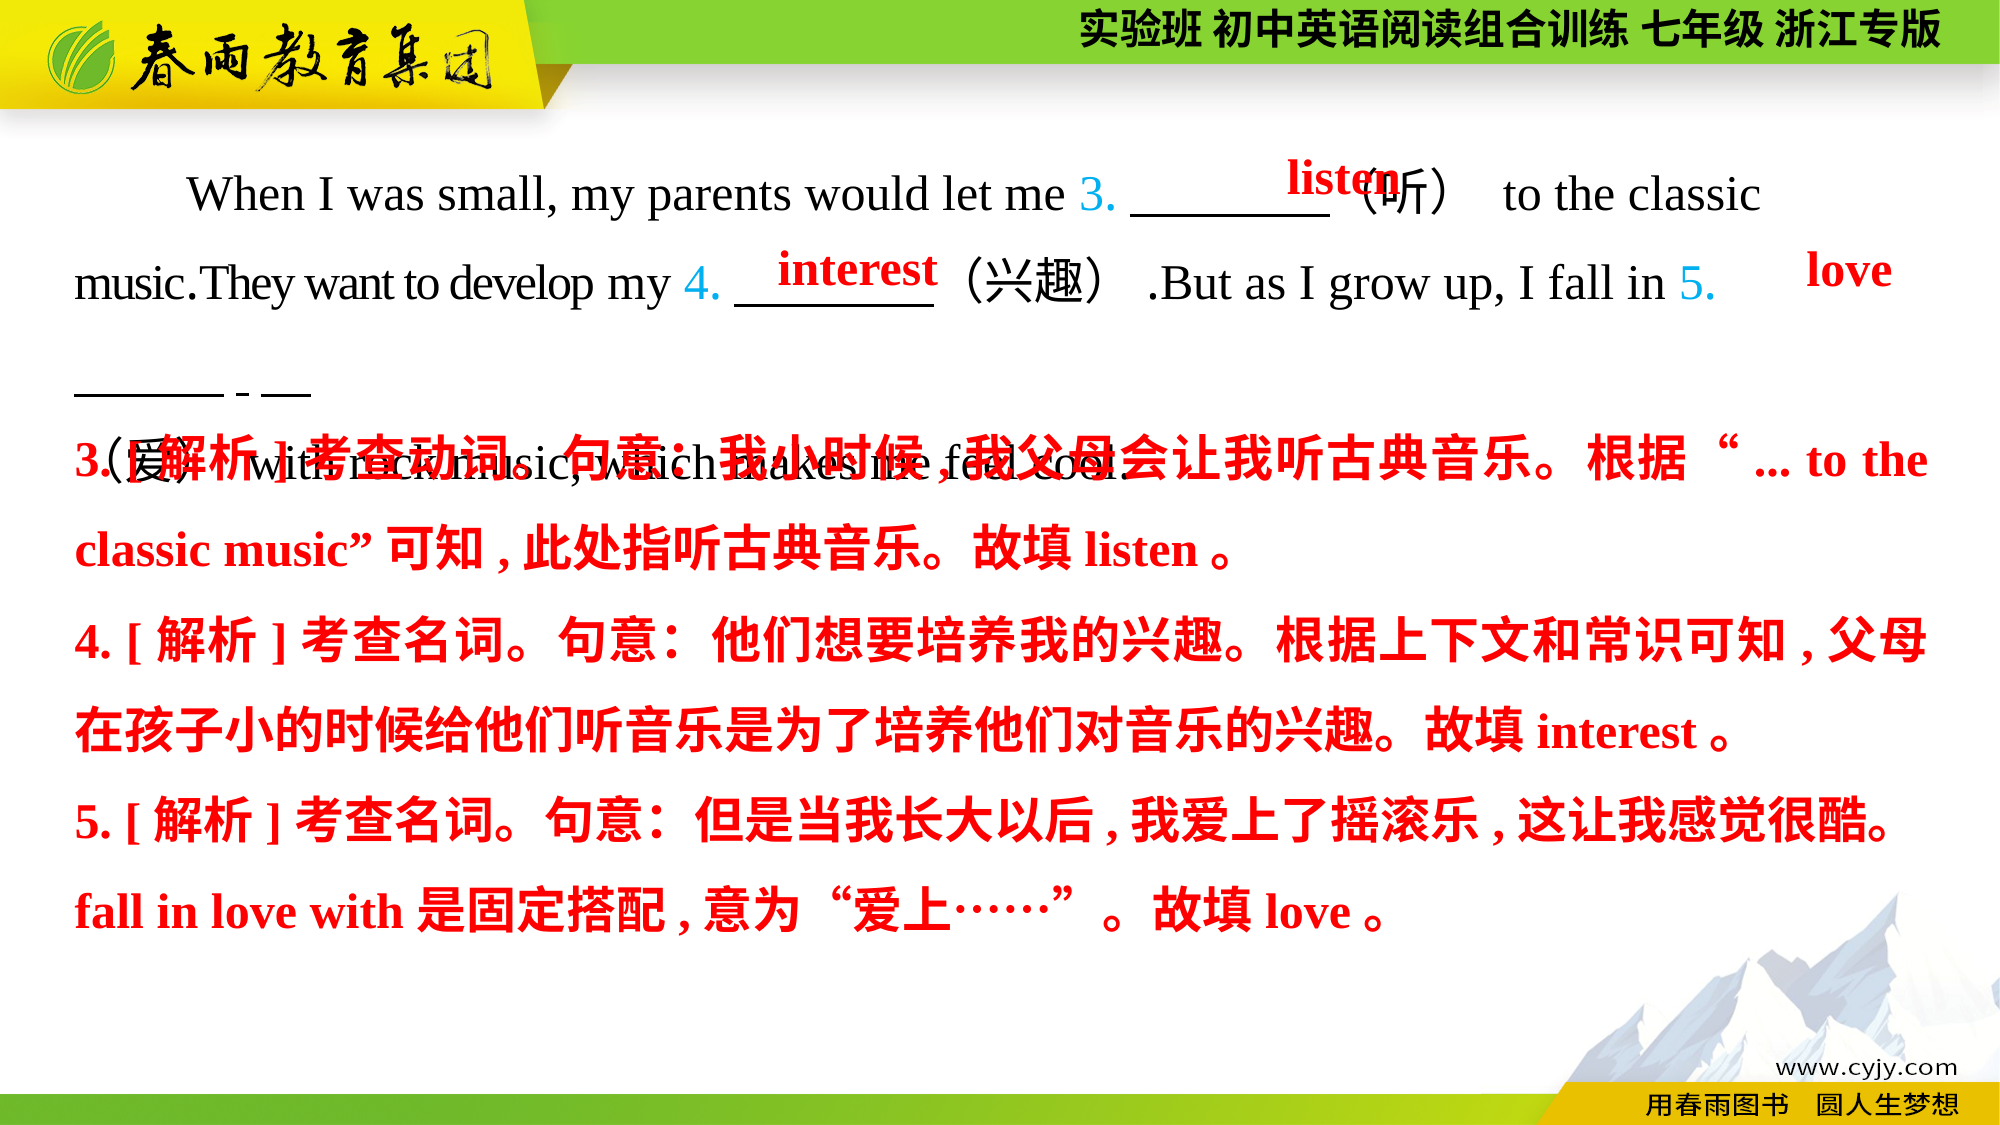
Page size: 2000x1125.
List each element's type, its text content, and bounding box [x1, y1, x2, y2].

text_box 5. [解析]考查名词。句意：但是当我长大以后,我爱上了摇滚乐,这让我感觉很酷。fall in love with是固定搭配,意为“爱上……”。故填love。 [59, 751, 1944, 947]
picture [0, 0, 2000, 1125]
text_box listen [1272, 137, 1417, 212]
text_box interest [762, 228, 954, 304]
text_box 4. [解析]考查名词。句意：他们想要培养我的兴趣。根据上下文和常识可知,父母在孩子小的时候给他们听音乐是为了培养他们对音乐的兴趣。故填interest。 [59, 570, 1944, 751]
text_box love [1791, 229, 1908, 304]
text_box 3. [解析]考查动词。句意：我小时候,我父母会让我听古典音乐。根据“... to the classic music”可知,此处指听古典音乐。故填listen。 [59, 389, 1944, 570]
list When I was small, my parents would let me 3. （听） to the classic music.They want to develop my 4. （兴趣）.But as I grow up, I fall in 5. . （爱） with rock music, which makes me feel cool. [59, 122, 1944, 389]
